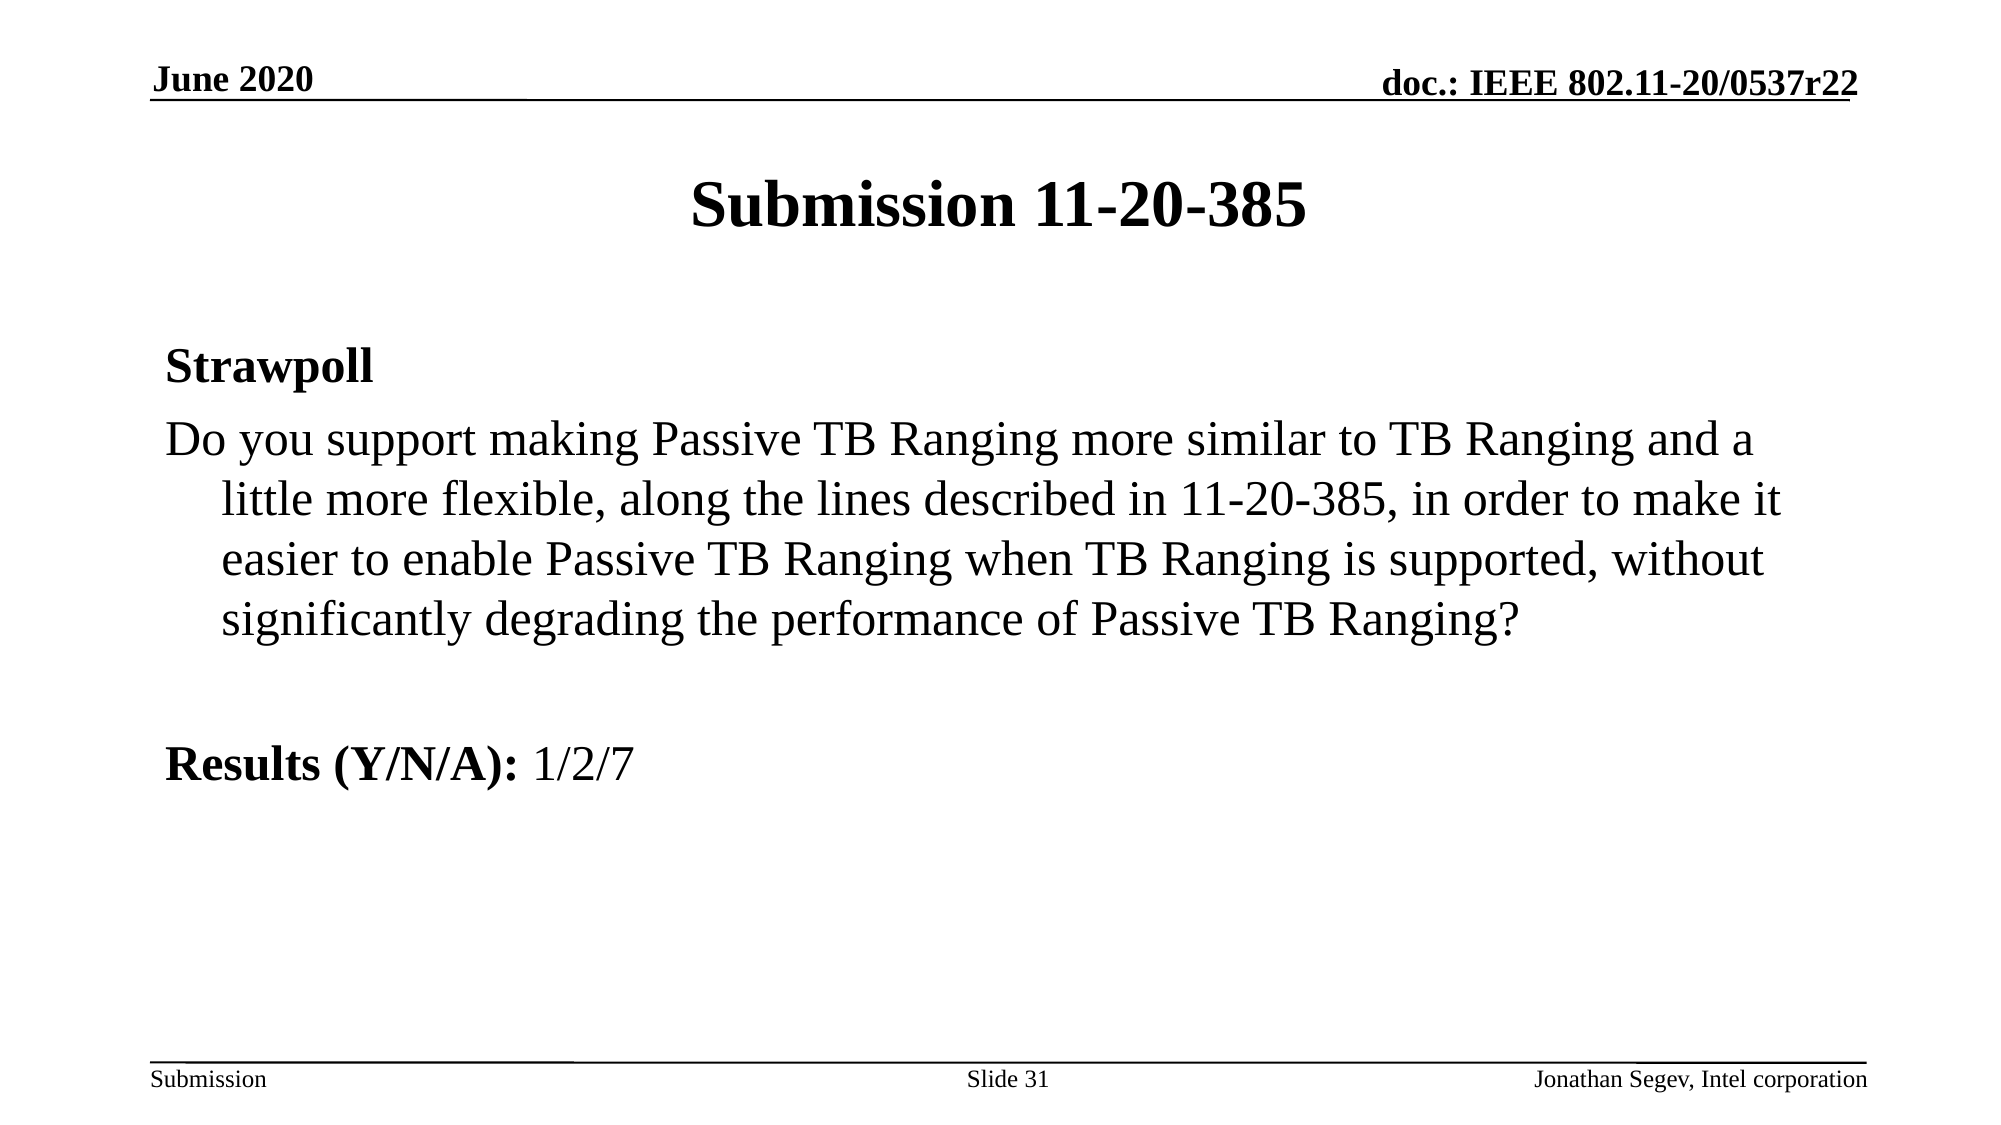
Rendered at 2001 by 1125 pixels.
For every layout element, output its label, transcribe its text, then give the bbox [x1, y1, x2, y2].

title Submission 11-20-385 [149, 112, 1850, 288]
list Strawpoll Do you support making Passive TB Ranging more similar to TB Ranging and a little more flexible, along the lines described in 11-20-385, in order to make it easier to enable Passive TB Ranging when TB Ranging is supported, without significantly degrading the performance of Passive TB Ranging? Results (Y/N/A): 1/2/7 [149, 324, 1850, 1000]
slide_number Slide 31 [950, 1061, 1067, 1123]
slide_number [152, 54, 563, 100]
footer Jonathan Segev, Intel corporation [1171, 1061, 1869, 1093]
